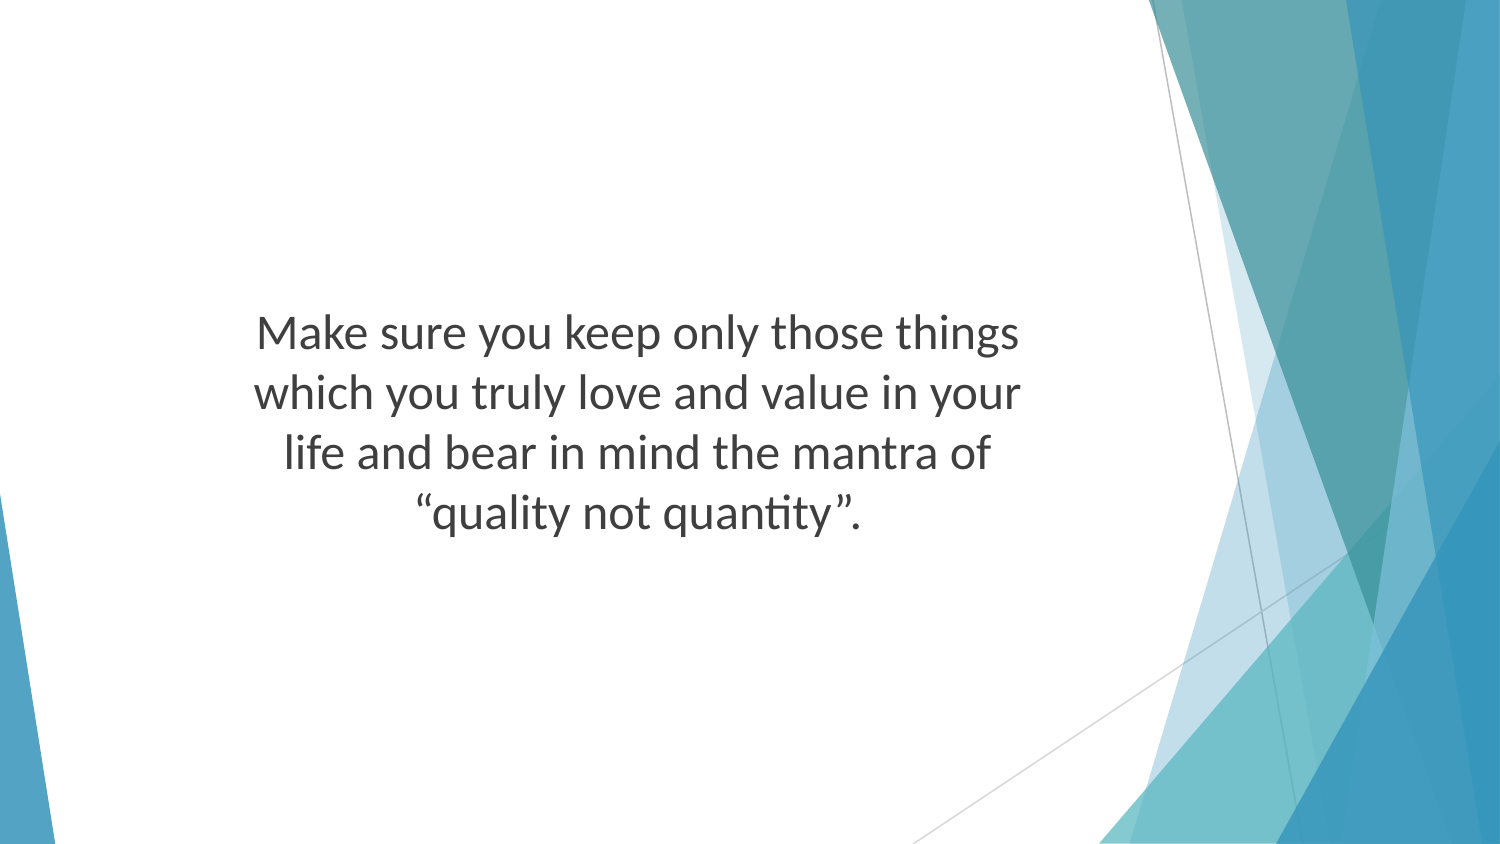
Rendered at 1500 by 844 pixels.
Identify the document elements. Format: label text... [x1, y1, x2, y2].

list Make sure you keep only those things which you truly love and value in your life and bear in mind the mantra of “quality not quantity”. [230, 291, 1046, 576]
